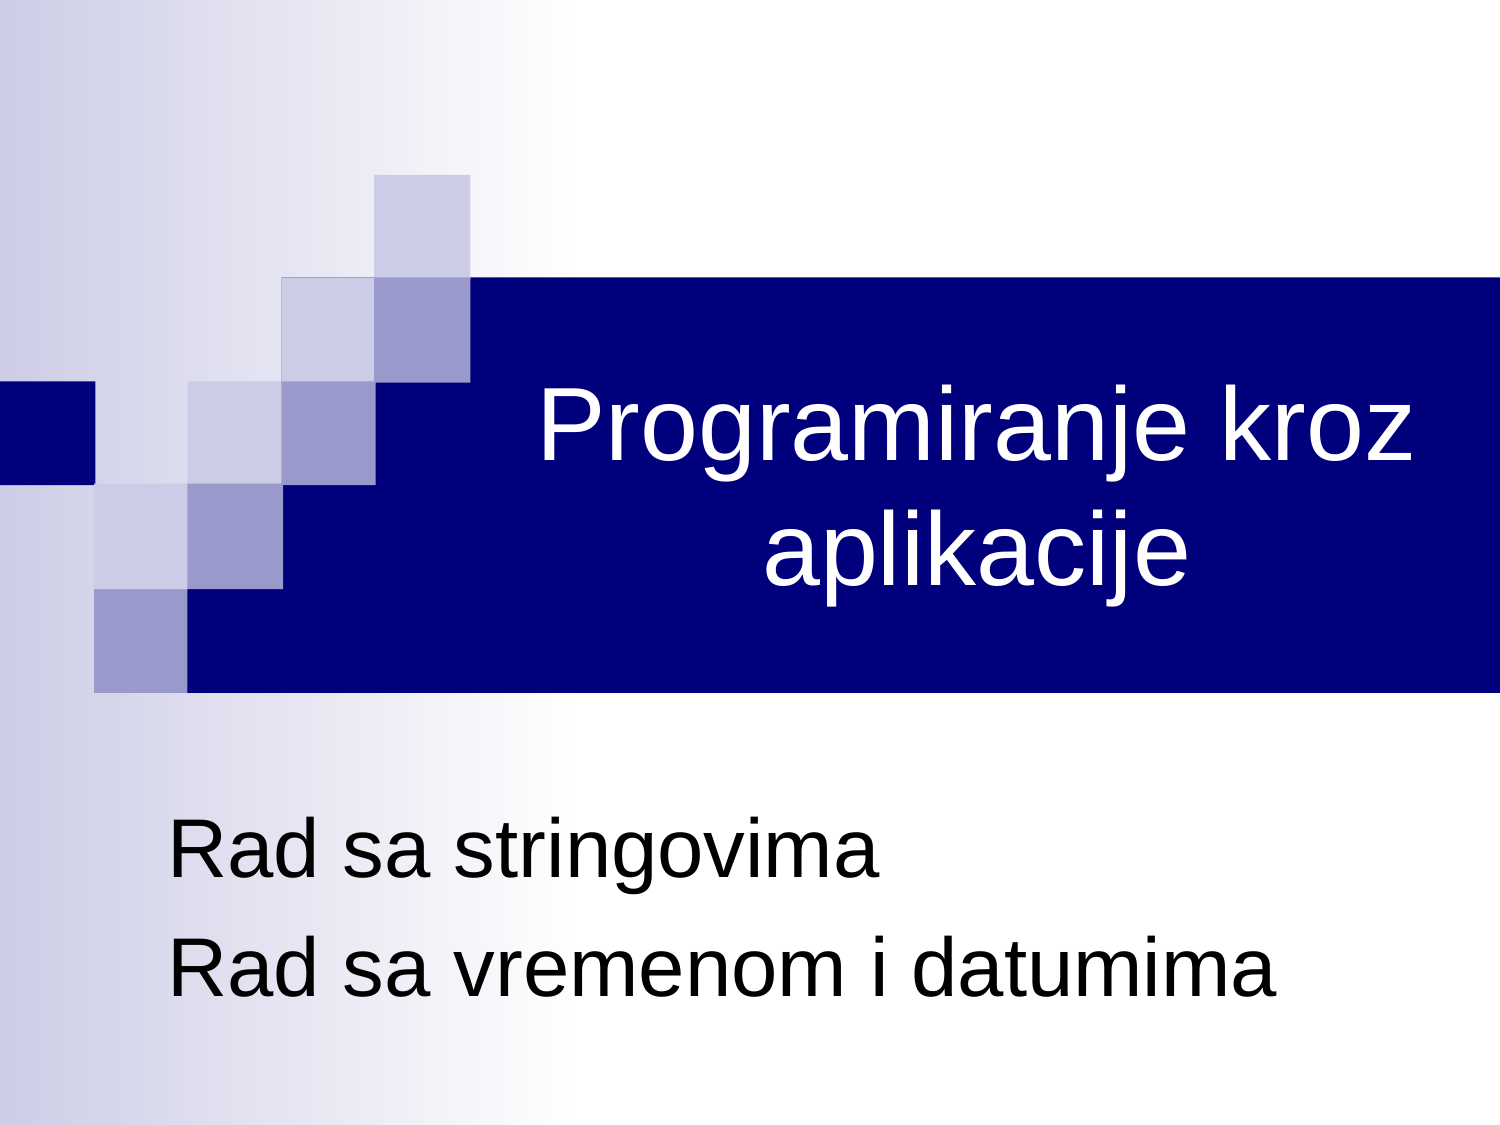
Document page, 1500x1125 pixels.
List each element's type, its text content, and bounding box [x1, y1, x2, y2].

title Programiranje kroz aplikacije [483, 299, 1471, 663]
subtitle Rad sa stringovima Rad sa vremenom i datumima [152, 786, 1313, 998]
